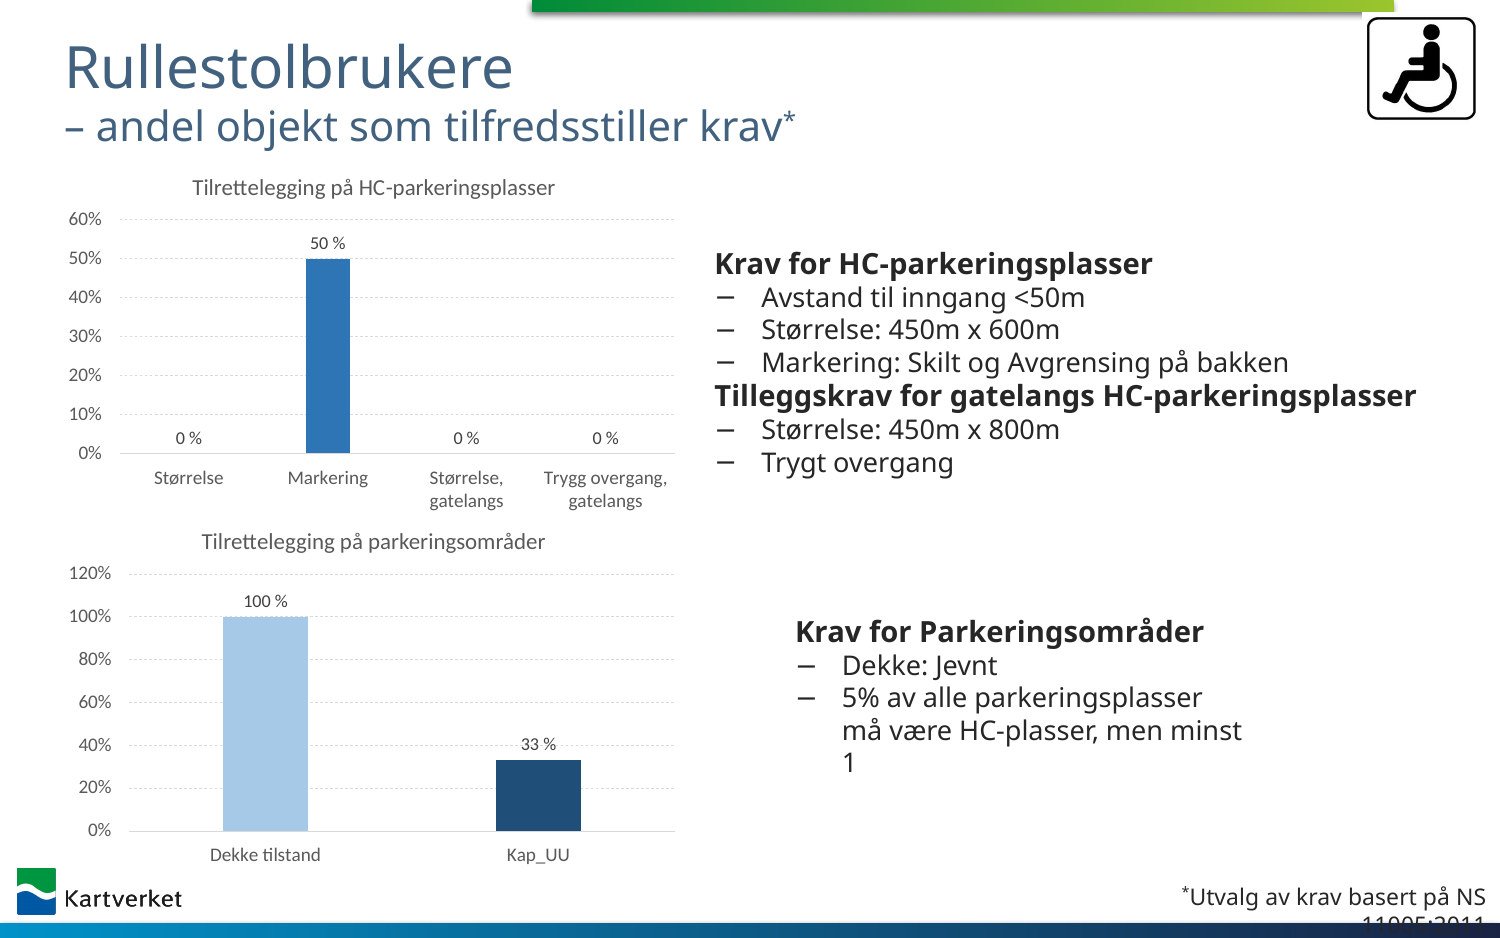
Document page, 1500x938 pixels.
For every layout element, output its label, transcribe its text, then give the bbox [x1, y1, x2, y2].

text_box Rullestolbrukere – andel objekt som tilfredsstiller krav* [49, 25, 1431, 158]
picture [62, 166, 686, 519]
text_box *Utvalg av krav basert på NS 11005:2011 [1068, 873, 1500, 938]
text_box Krav for Parkeringsområder Dekke: Jevnt 5% av alle parkeringsplasser må være HC-plasser, men minst 1 [780, 605, 1261, 786]
picture [62, 520, 686, 874]
text_box Krav for HC-parkeringsplasser Avstand til inngang <50m Størrelse: 450m x 600m Markering: Skilt og Avgrensing på bakken Tilleggskrav for gatelangs HC-parkeringsplasser Størrelse: 450m x 800m Trygt overgang [699, 237, 1433, 485]
picture [1362, 12, 1481, 126]
